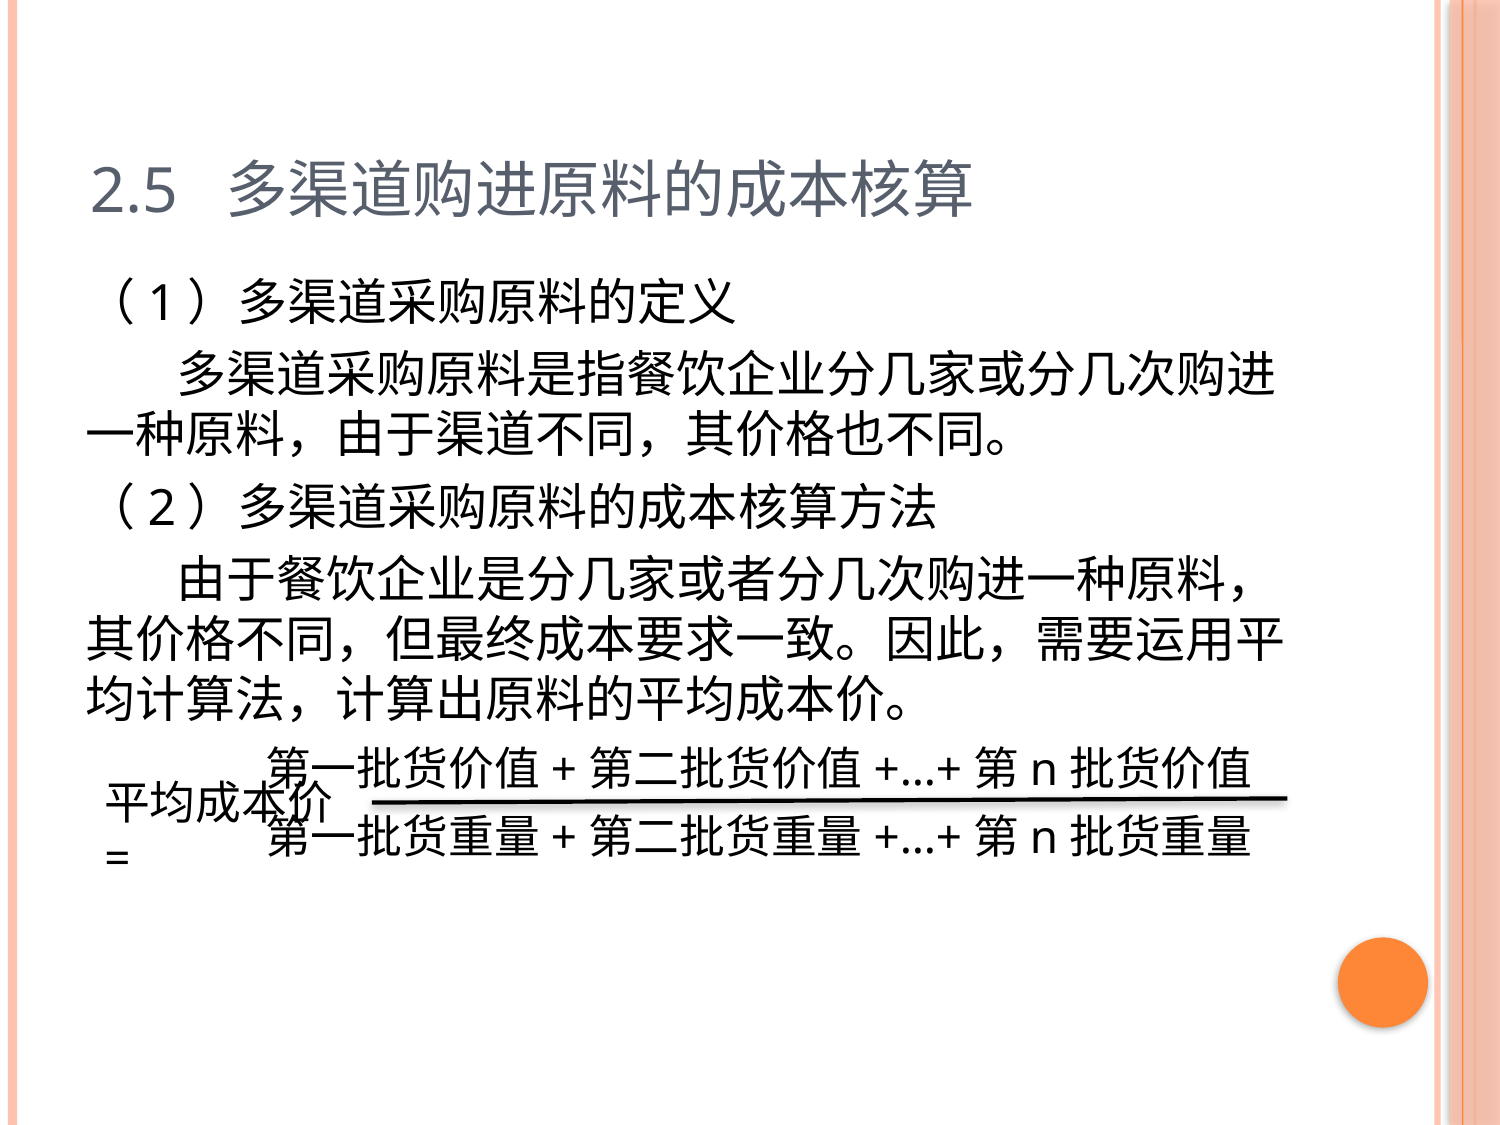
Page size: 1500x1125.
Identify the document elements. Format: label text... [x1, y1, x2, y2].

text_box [371, 797, 1288, 804]
title 2.5 多渠道购进原料的成本核算 [75, 45, 1300, 233]
text_box 平均成本价= [89, 766, 383, 892]
list （1）多渠道采购原料的定义 多渠道采购原料是指餐饮企业分几家或分几次购进一种原料，由于渠道不同，其价格也不同。 （2）多渠道采购原料的成本核算方法 由于餐饮企业是分几家或者分几次购进一种原料，其价格不同，但最终成本要求一致。因此，需要运用平均计算法，计算出原料的平均成本价。 第一批货价值+第二批货价值+…+第n批货价值 第一批货重量+第二批货重量+…+第n批货重量 [70, 262, 1324, 1063]
